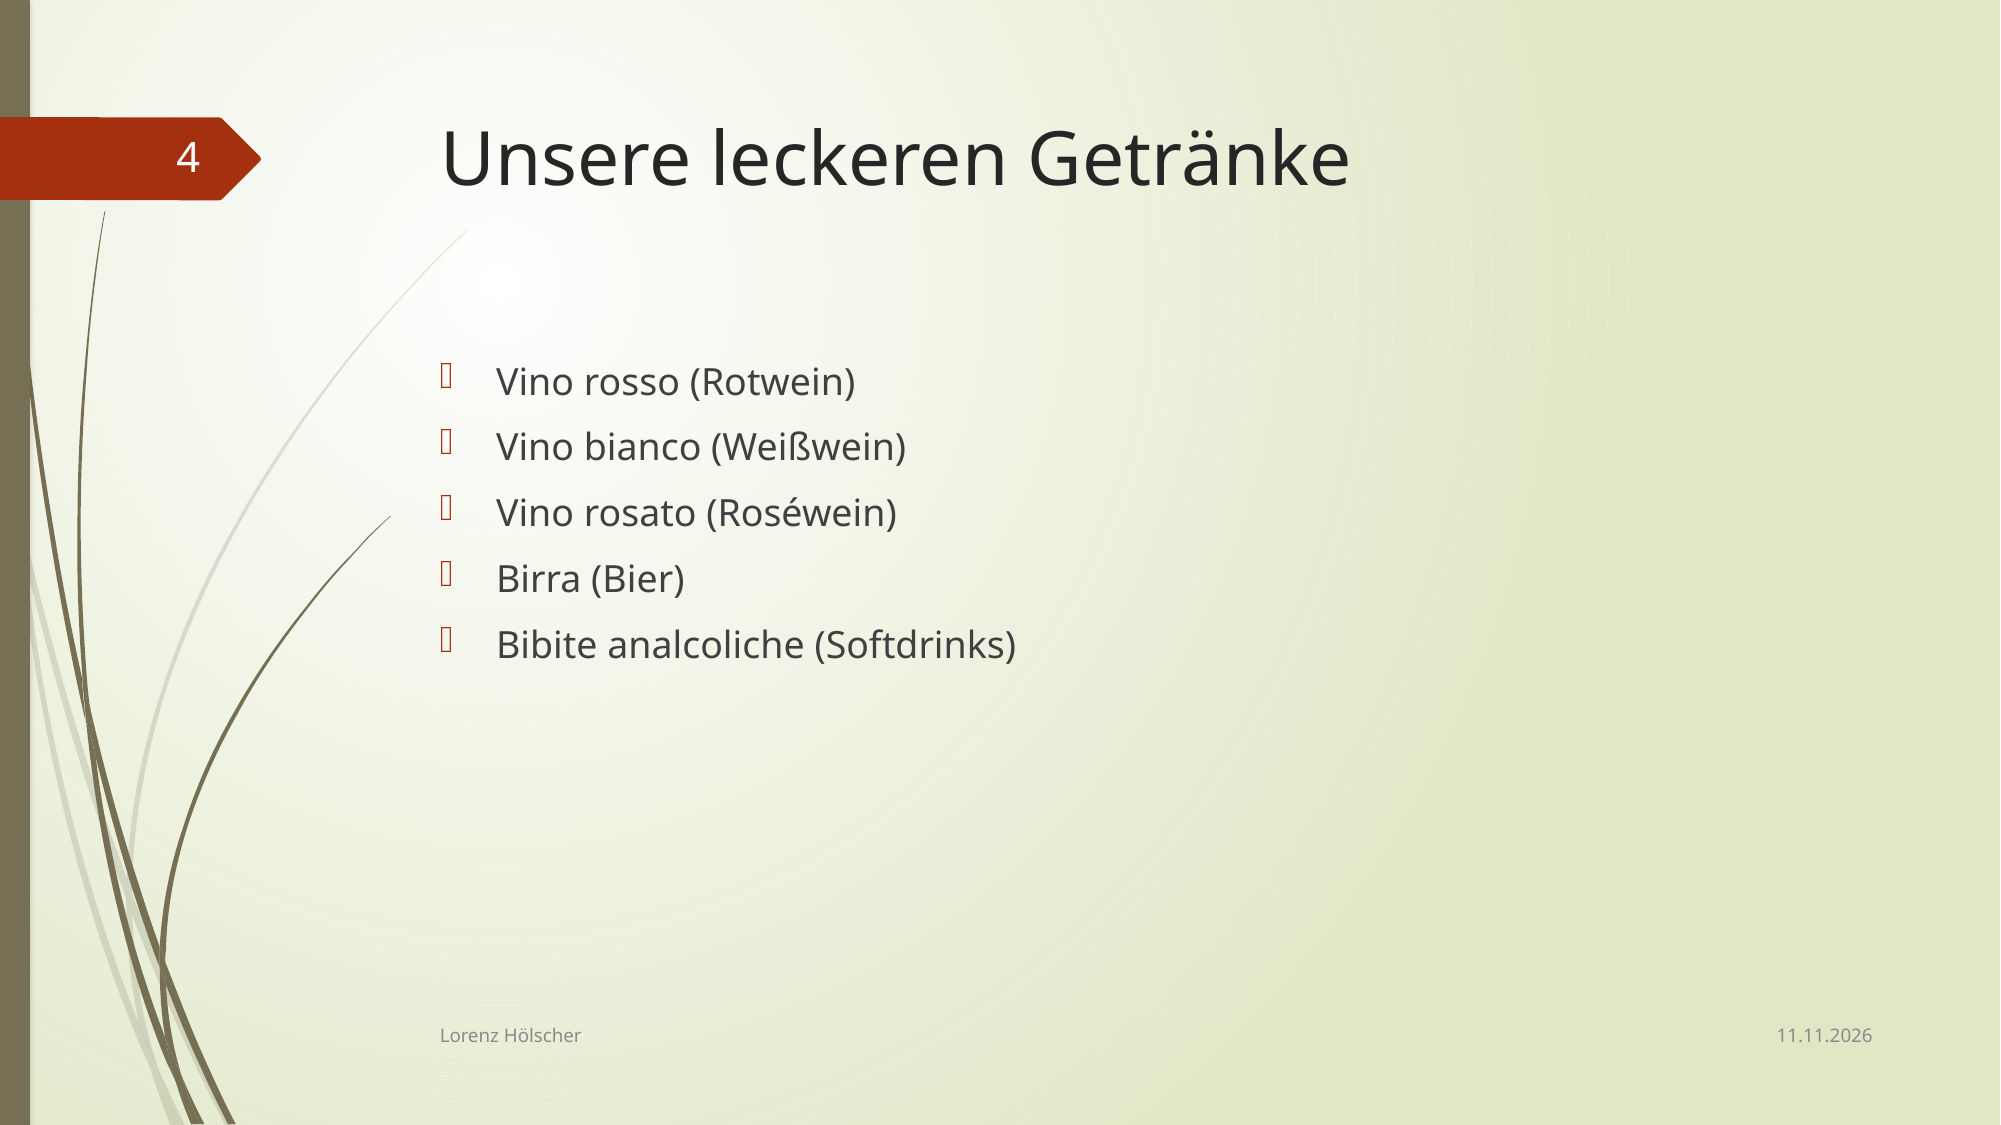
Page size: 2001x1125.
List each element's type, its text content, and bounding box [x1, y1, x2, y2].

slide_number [1699, 1005, 1888, 1067]
footer Lorenz Hölscher [424, 1006, 1675, 1067]
title Unsere leckeren Getränke [425, 102, 1888, 313]
slide_number 4 [87, 129, 216, 190]
list Vino rosso (Rotwein) Vino bianco (Weißwein) Vino rosato (Roséwein) Birra (Bier) Bibite analcoliche (Softdrinks) [424, 350, 1888, 970]
